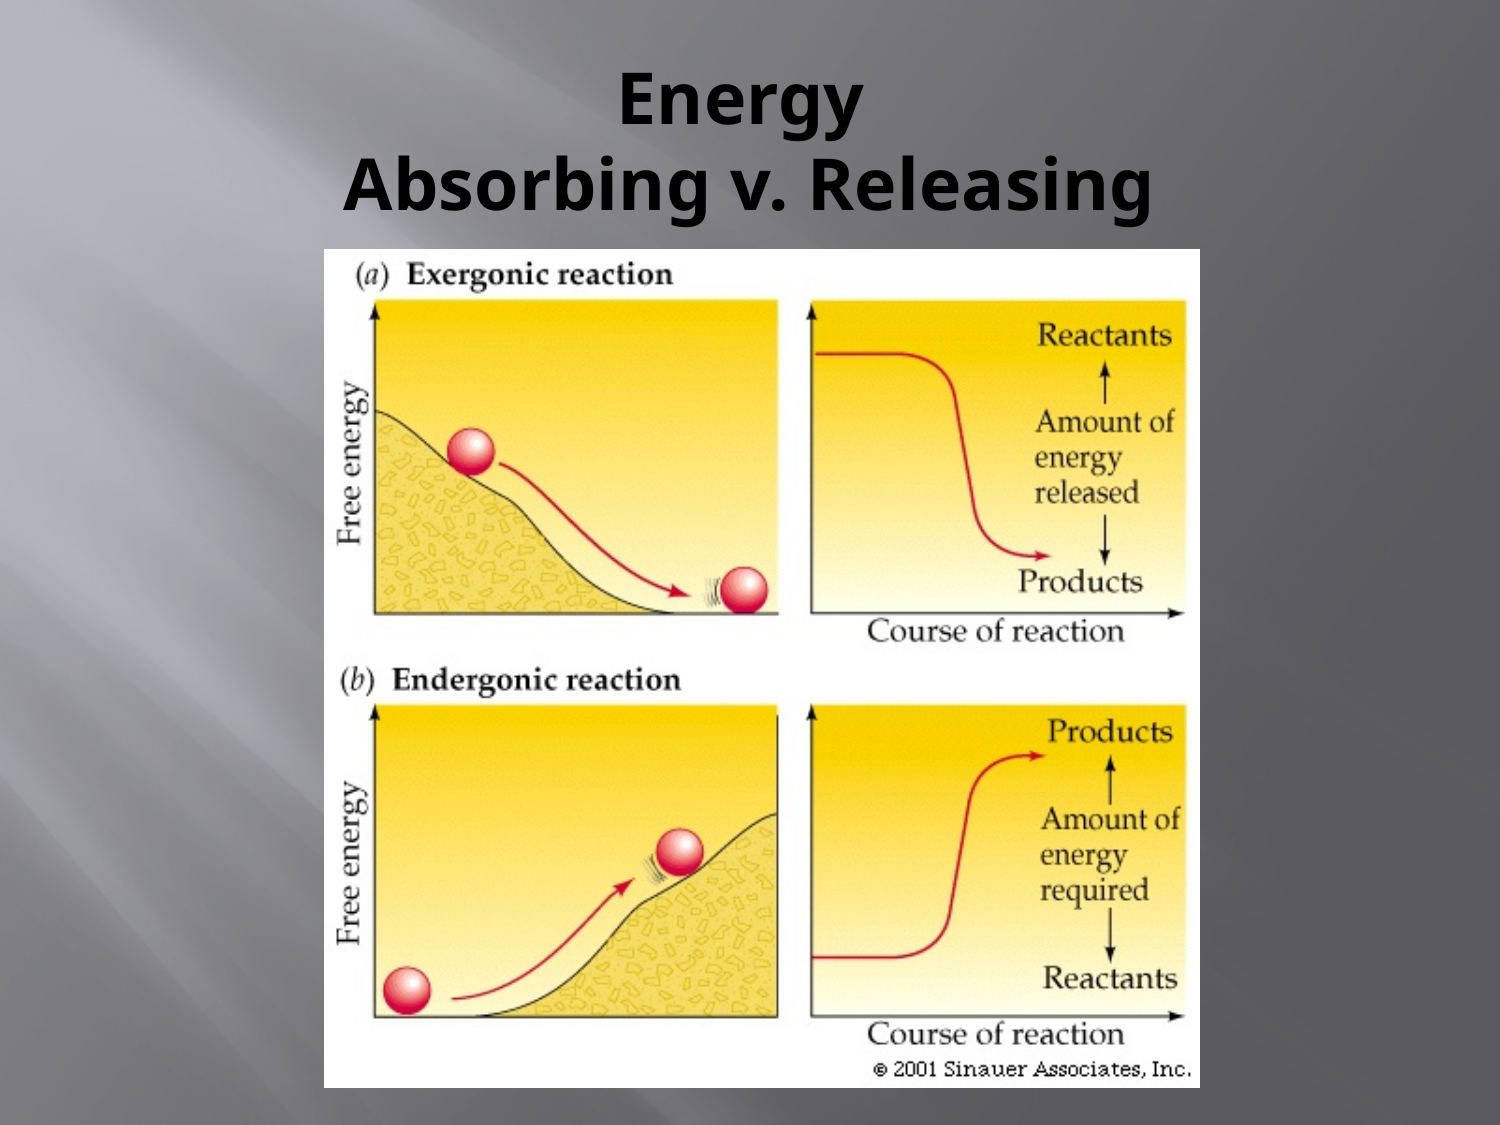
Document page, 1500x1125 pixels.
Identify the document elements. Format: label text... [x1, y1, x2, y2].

title Energy Absorbing v. Releasing [75, 45, 1425, 233]
picture [324, 249, 1201, 1088]
